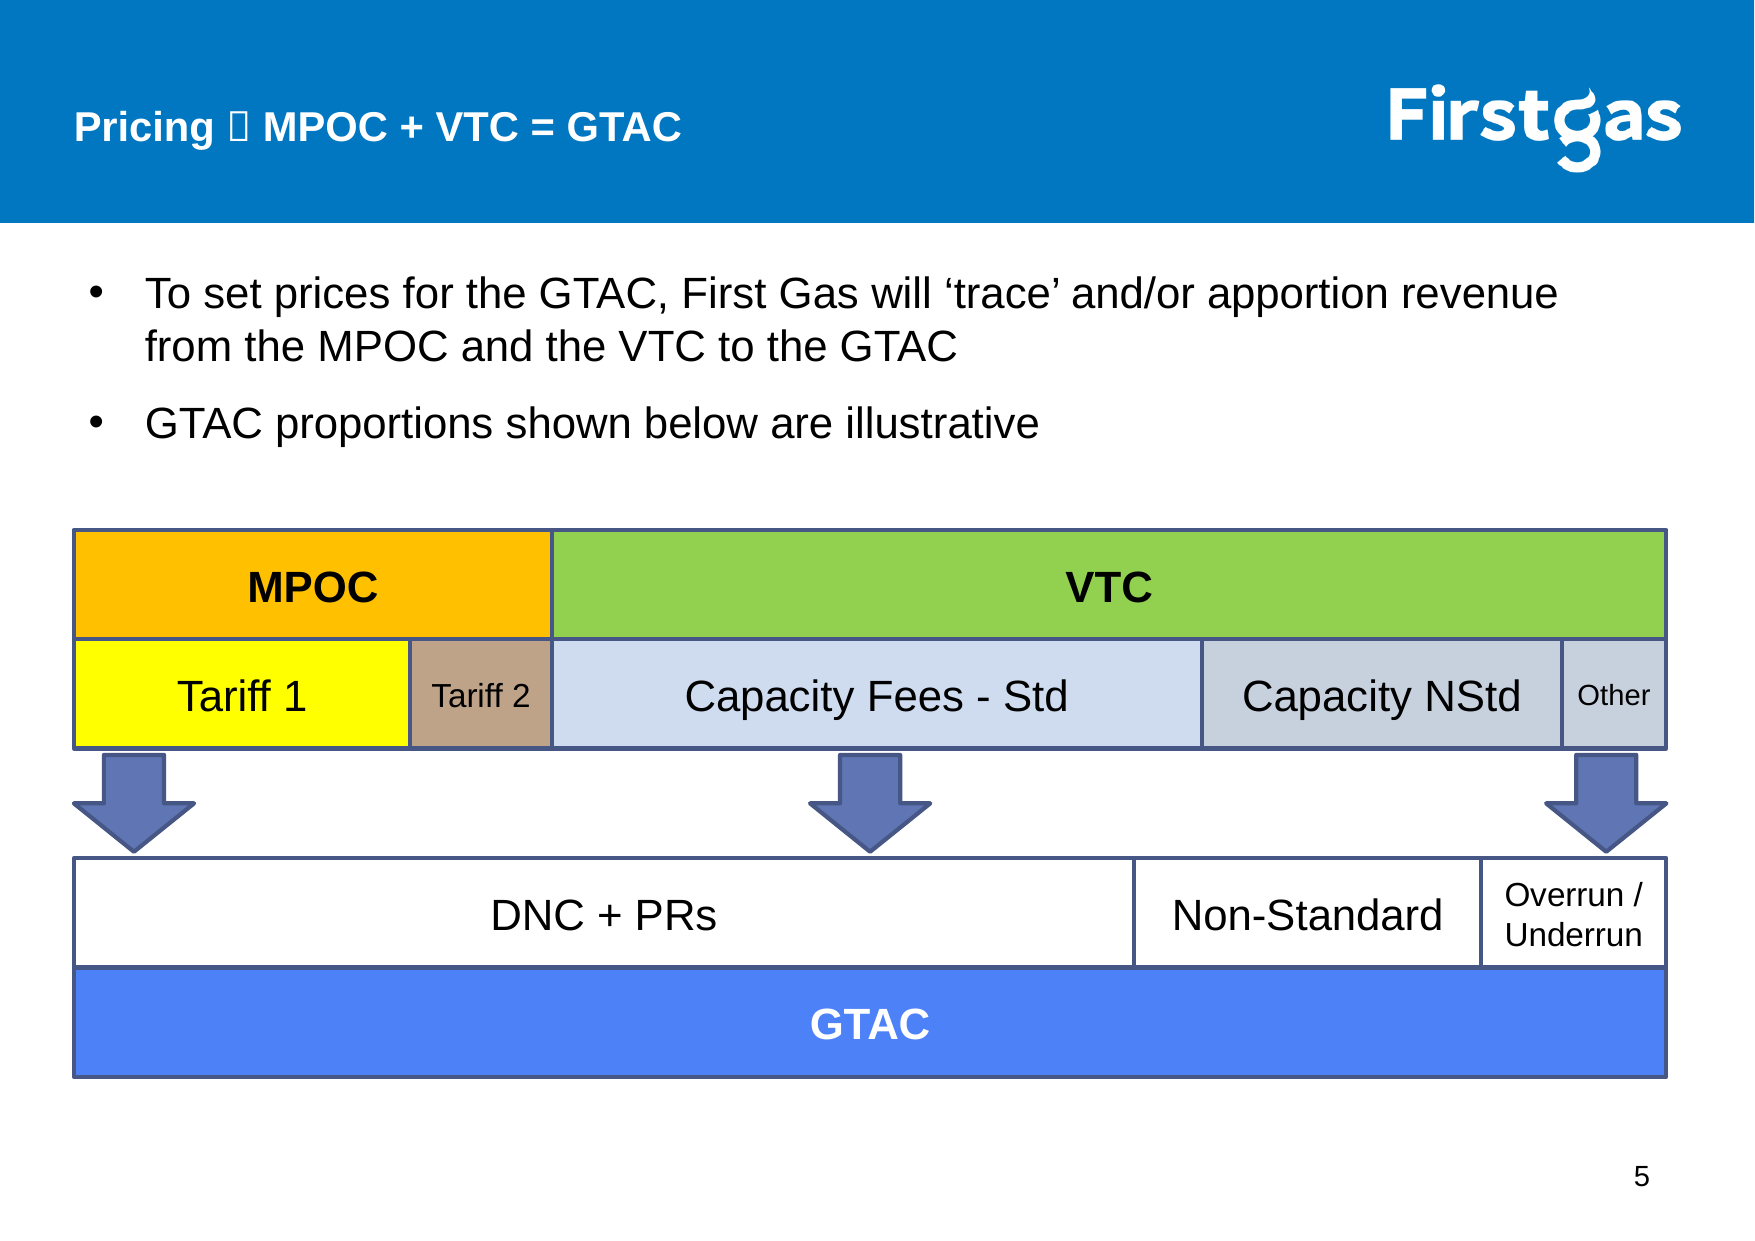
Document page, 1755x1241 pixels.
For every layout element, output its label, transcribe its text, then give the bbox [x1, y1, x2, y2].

text_box Overrun / Underrun [1479, 856, 1668, 970]
text_box Capacity Fees - Std [550, 637, 1200, 751]
text_box [71, 752, 197, 854]
picture [0, 0, 1755, 1241]
slide_number 5 [1257, 1149, 1667, 1216]
text_box Capacity NStd [1200, 637, 1560, 751]
text_box Tariff 2 [408, 637, 550, 751]
text_box MPOC [72, 528, 550, 637]
text_box VTC [550, 528, 1668, 637]
text_box [808, 752, 933, 854]
text_box [1544, 752, 1669, 854]
text_box Non-Standard [1132, 856, 1479, 970]
text_box GTAC [72, 970, 1668, 1079]
text_box Other [1560, 637, 1668, 751]
text_box To set prices for the GTAC, First Gas will ‘trace’ and/or apportion revenue from the MPOC and the VTC to the GTAC GTAC proportions shown below are illustrative [73, 257, 1667, 455]
text_box DNC + PRs [72, 856, 1132, 970]
text_box Pricing  MPOC + VTC = GTAC [73, 78, 1350, 148]
text_box Tariff 1 [72, 637, 408, 751]
